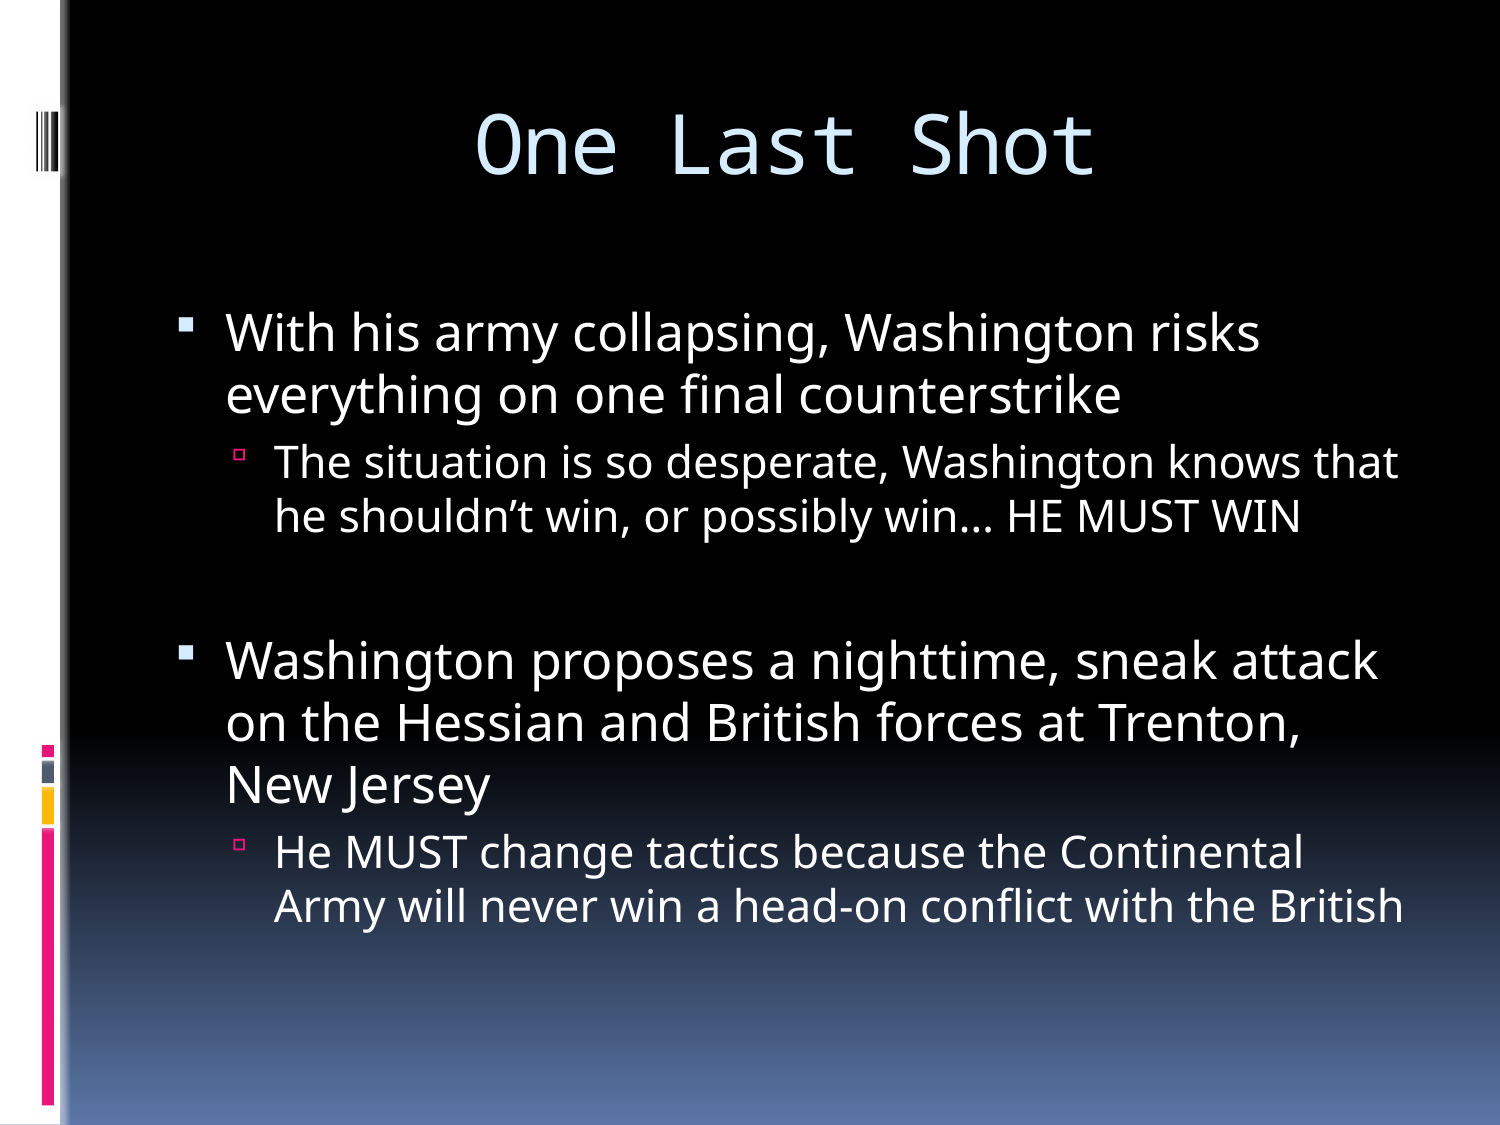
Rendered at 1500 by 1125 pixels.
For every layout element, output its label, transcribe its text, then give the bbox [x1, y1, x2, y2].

title One Last Shot [150, 83, 1425, 234]
list With his army collapsing, Washington risks everything on one final counterstrike The situation is so desperate, Washington knows that he shouldn’t win, or possibly win… HE MUST WIN Washington proposes a nighttime, sneak attack on the Hessian and British forces at Trenton, New Jersey He MUST change tactics because the Continental Army will never win a head-on conflict with the British [150, 292, 1425, 1043]
